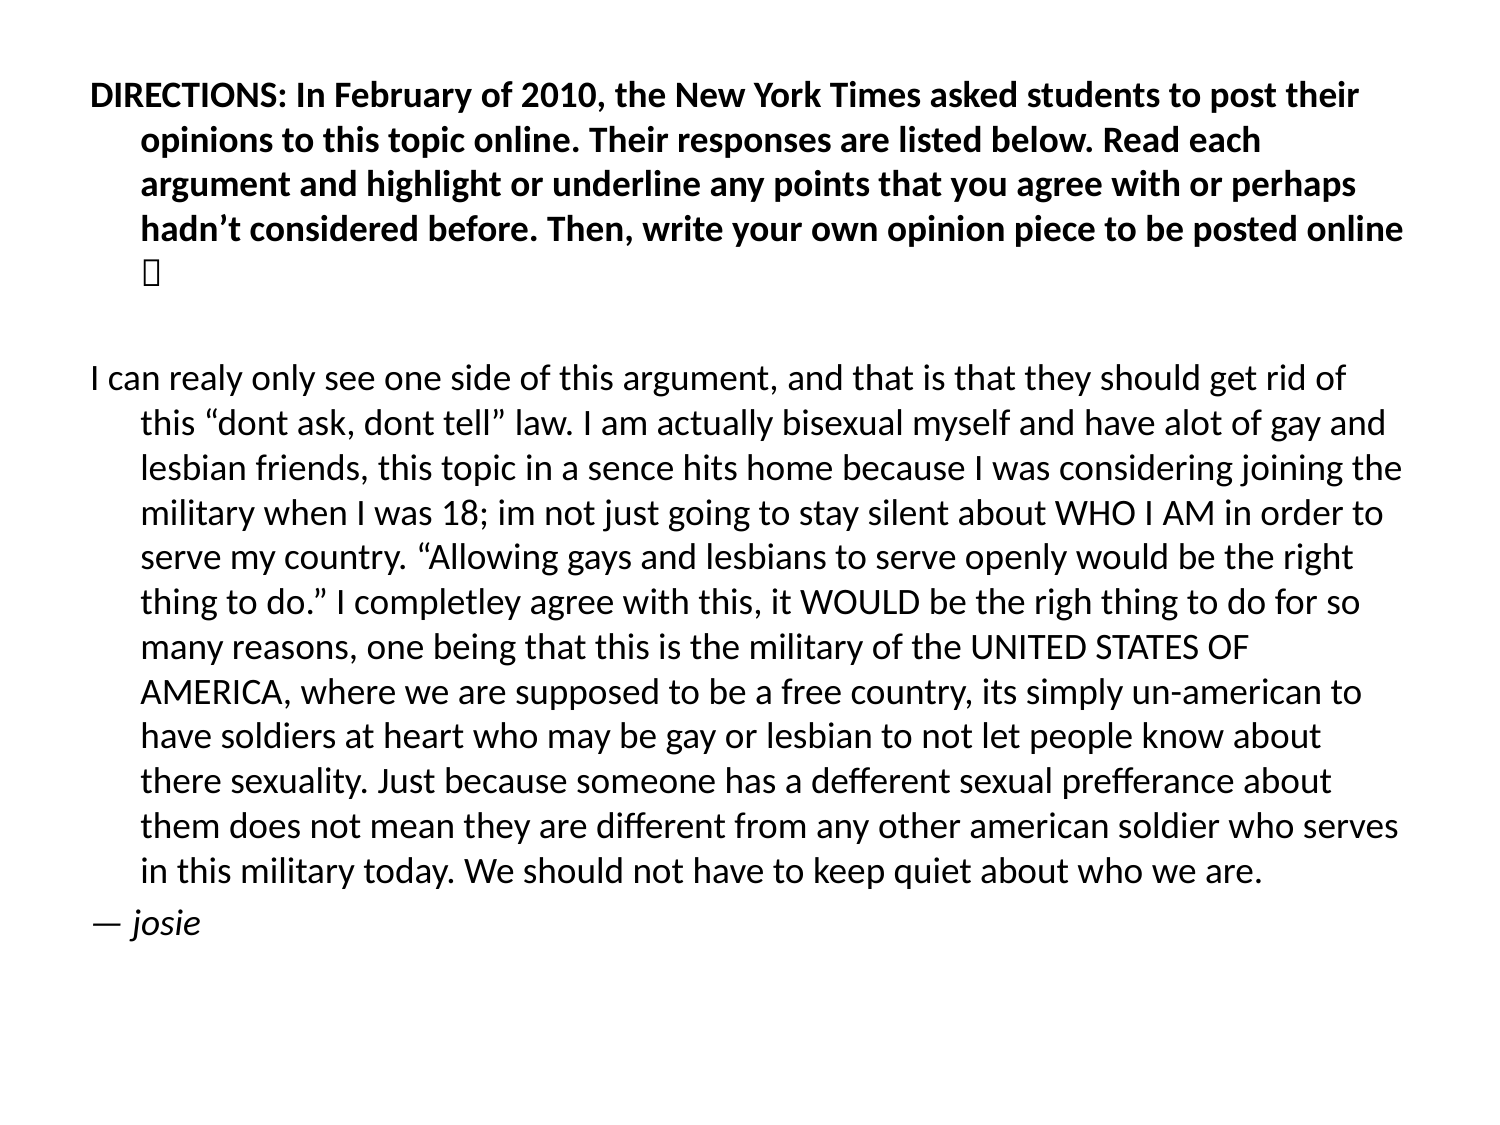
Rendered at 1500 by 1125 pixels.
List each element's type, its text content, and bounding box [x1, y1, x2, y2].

list DIRECTIONS: In February of 2010, the New York Times asked students to post their opinions to this topic online. Their responses are listed below. Read each argument and highlight or underline any points that you agree with or perhaps hadn’t considered before. Then, write your own opinion piece to be posted online  I can realy only see one side of this argument, and that is that they should get rid of this “dont ask, dont tell” law. I am actually bisexual myself and have alot of gay and lesbian friends, this topic in a sence hits home because I was considering joining the military when I was 18; im not just going to stay silent about WHO I AM in order to serve my country. “Allowing gays and lesbians to serve openly would be the right thing to do.” I completley agree with this, it WOULD be the righ thing to do for so many reasons, one being that this is the military of the UNITED STATES OF AMERICA, where we are supposed to be a free country, its simply un-american to have soldiers at heart who may be gay or lesbian to not let people know about there sexuality. Just because someone has a defferent sexual prefferance about them does not mean they are different from any other american soldier who serves in this military today. We should not have to keep quiet about who we are. — josie [75, 62, 1425, 1005]
